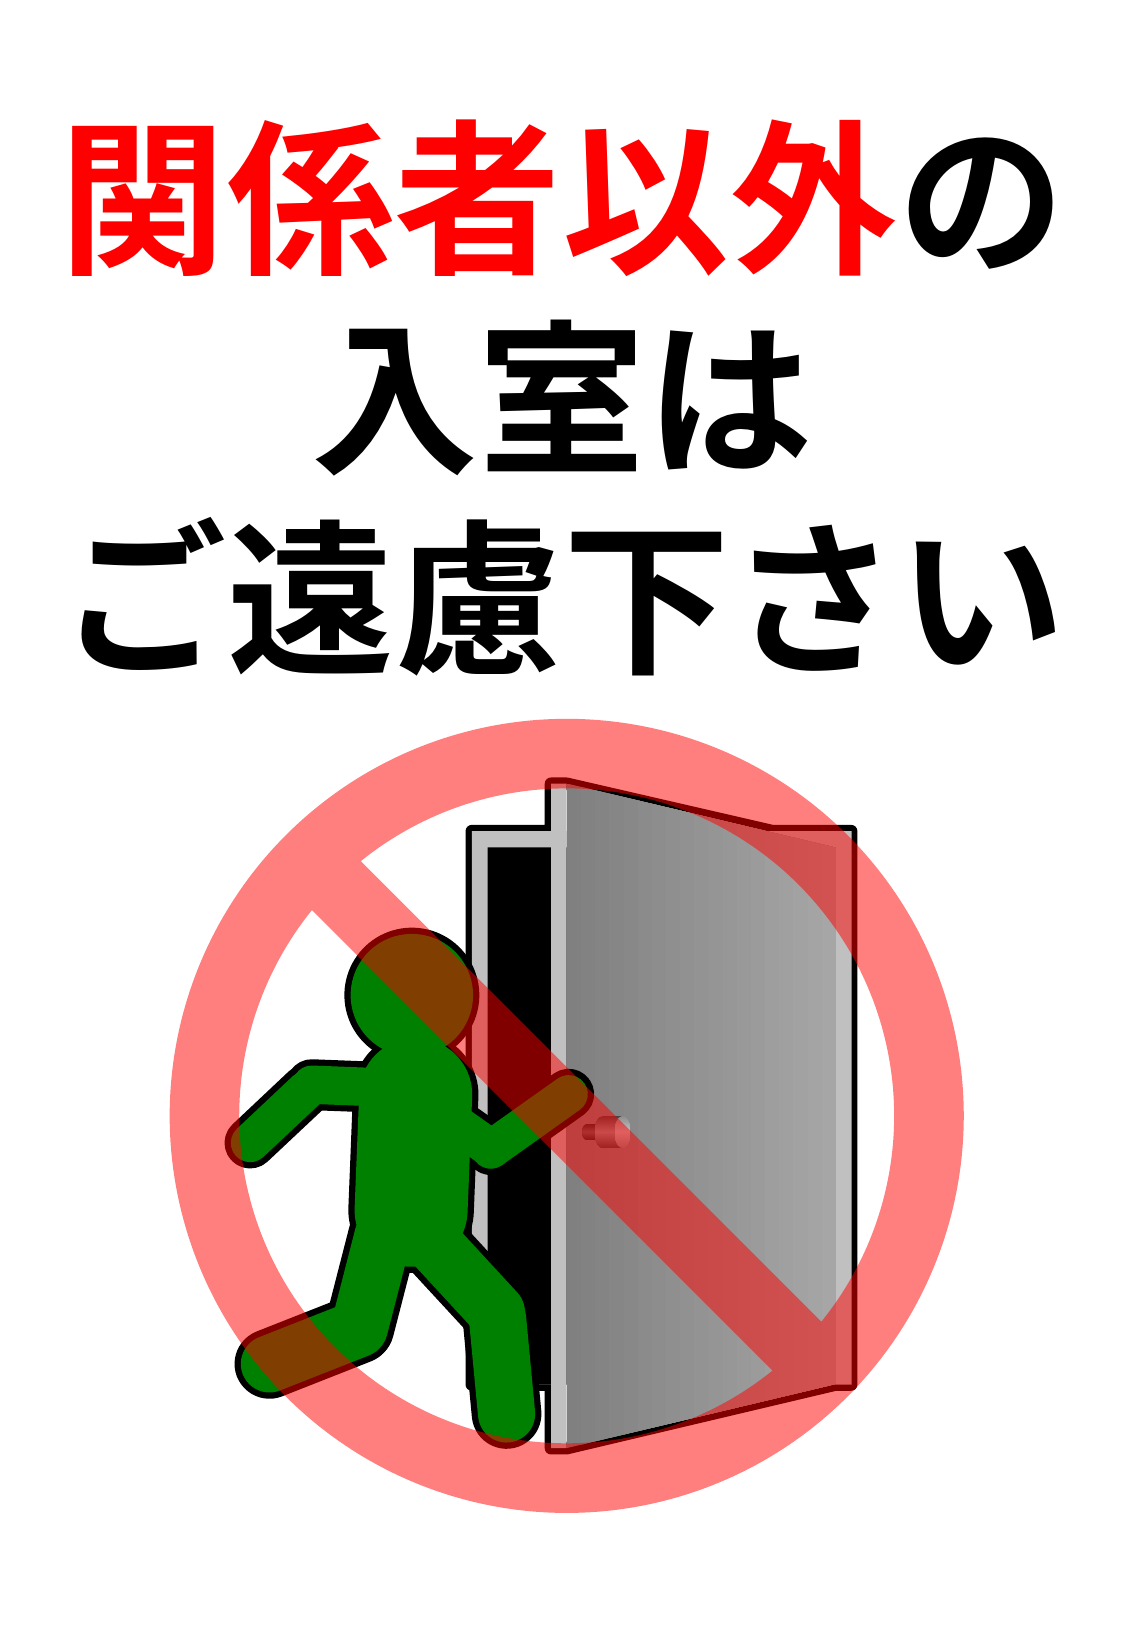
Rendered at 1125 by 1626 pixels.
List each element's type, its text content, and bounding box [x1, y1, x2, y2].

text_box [169, 718, 964, 1514]
text_box 関係者以外の 入室は ご遠慮下さい [1, 87, 1125, 703]
